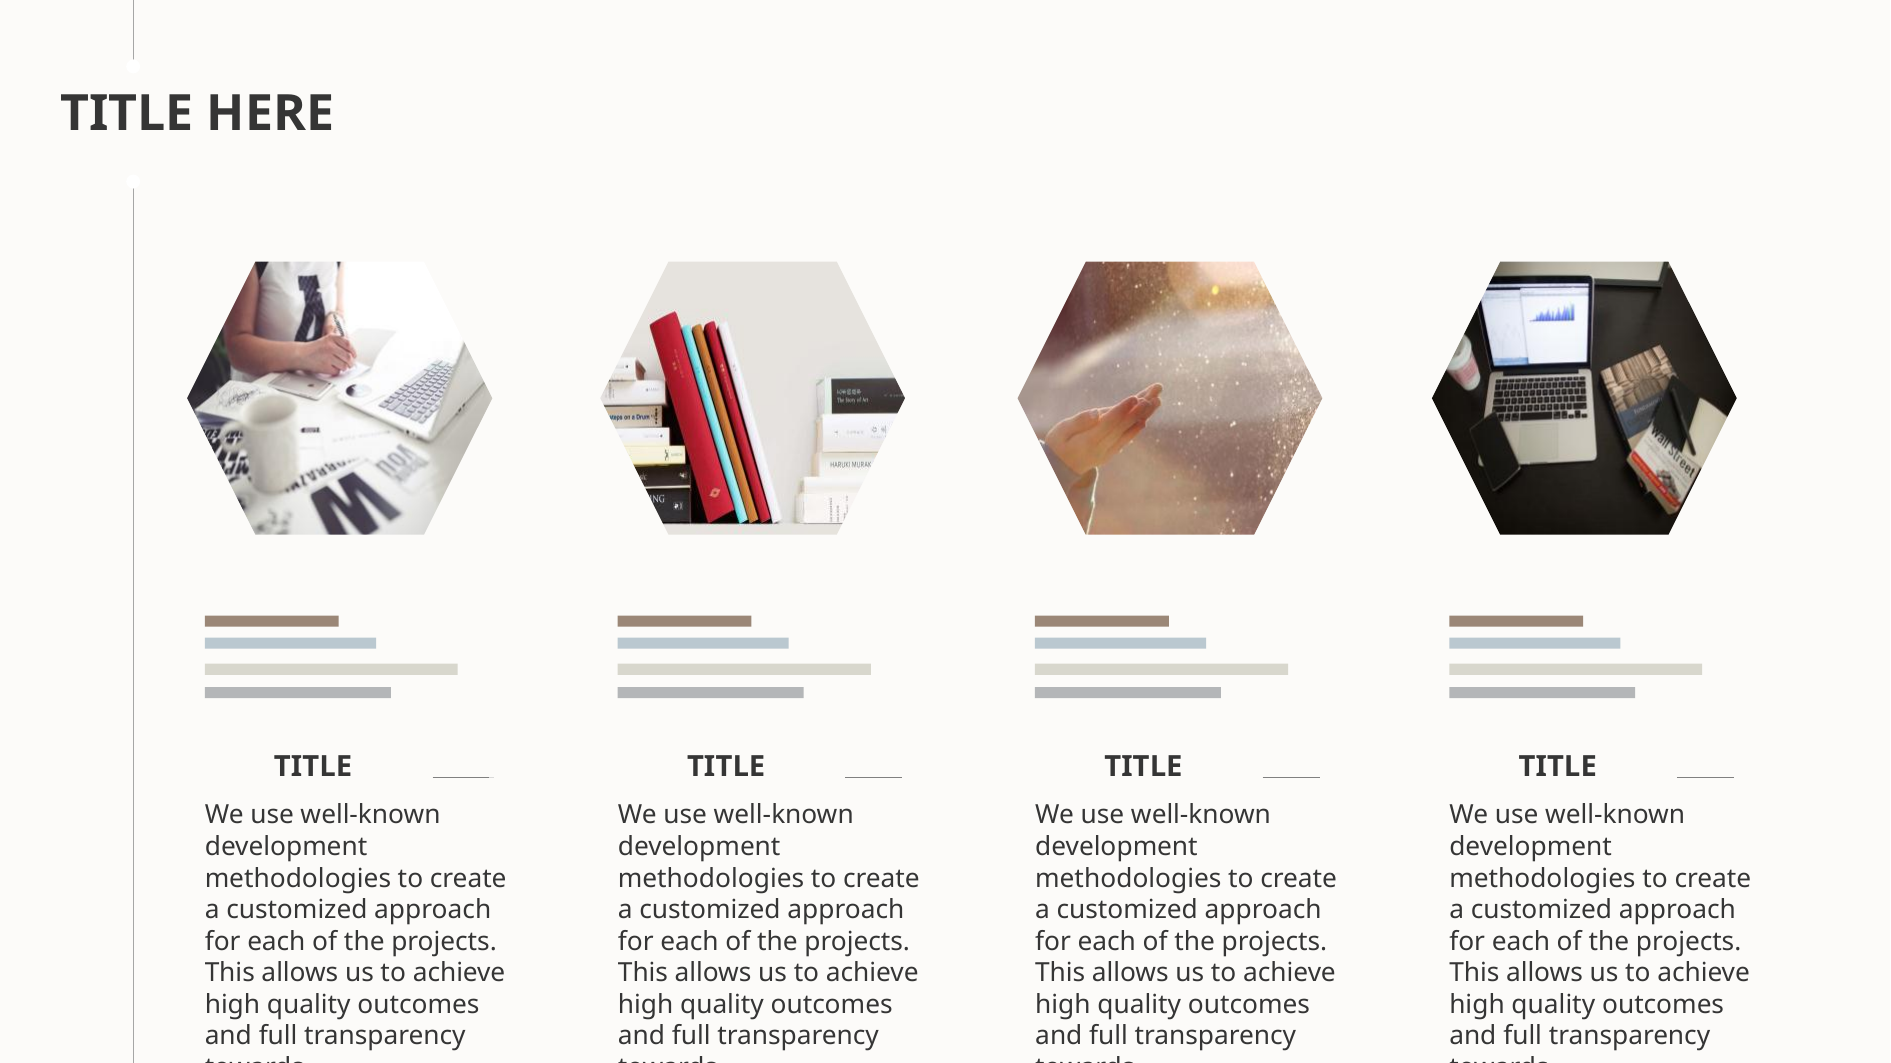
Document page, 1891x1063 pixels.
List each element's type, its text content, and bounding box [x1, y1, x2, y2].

text_box [1015, 259, 1325, 537]
text_box We use well-known development methodologies to create a customized approach for each of the projects. This allows us to achieve high quality outcomes and full transparency towards. [603, 790, 936, 1063]
text_box TITLE [603, 739, 850, 790]
text_box [1033, 685, 1223, 700]
text_box We use well-known development methodologies to create a customized approach for each of the projects. This allows us to achieve high quality outcomes and full transparency towards. [190, 790, 524, 1063]
text_box [1447, 635, 1623, 651]
text_box [1447, 662, 1704, 677]
text_box [1447, 685, 1637, 700]
text_box [1447, 613, 1585, 629]
text_box [615, 635, 791, 651]
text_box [125, 174, 141, 1063]
text_box [203, 662, 460, 677]
text_box [1033, 635, 1208, 651]
text_box [203, 613, 341, 629]
text_box TITLE [1434, 739, 1681, 790]
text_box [125, 0, 141, 74]
text_box We use well-known development methodologies to create a customized approach for each of the projects. This allows us to achieve high quality outcomes and full transparency towards. [1434, 790, 1768, 1063]
text_box [1033, 662, 1290, 677]
text_box TITLE [1020, 739, 1267, 790]
text_box [598, 259, 907, 537]
text_box TITLE [190, 739, 437, 790]
text_box [1430, 259, 1739, 537]
text_box [203, 685, 393, 700]
text_box [203, 635, 378, 651]
text_box We use well-known development methodologies to create a customized approach for each of the projects. This allows us to achieve high quality outcomes and full transparency towards. [1020, 790, 1354, 1063]
text_box [185, 259, 495, 537]
text_box [616, 662, 873, 677]
text_box [616, 613, 754, 629]
text_box TITLE HERE [45, 73, 398, 148]
text_box [615, 685, 806, 700]
text_box [1033, 613, 1171, 629]
